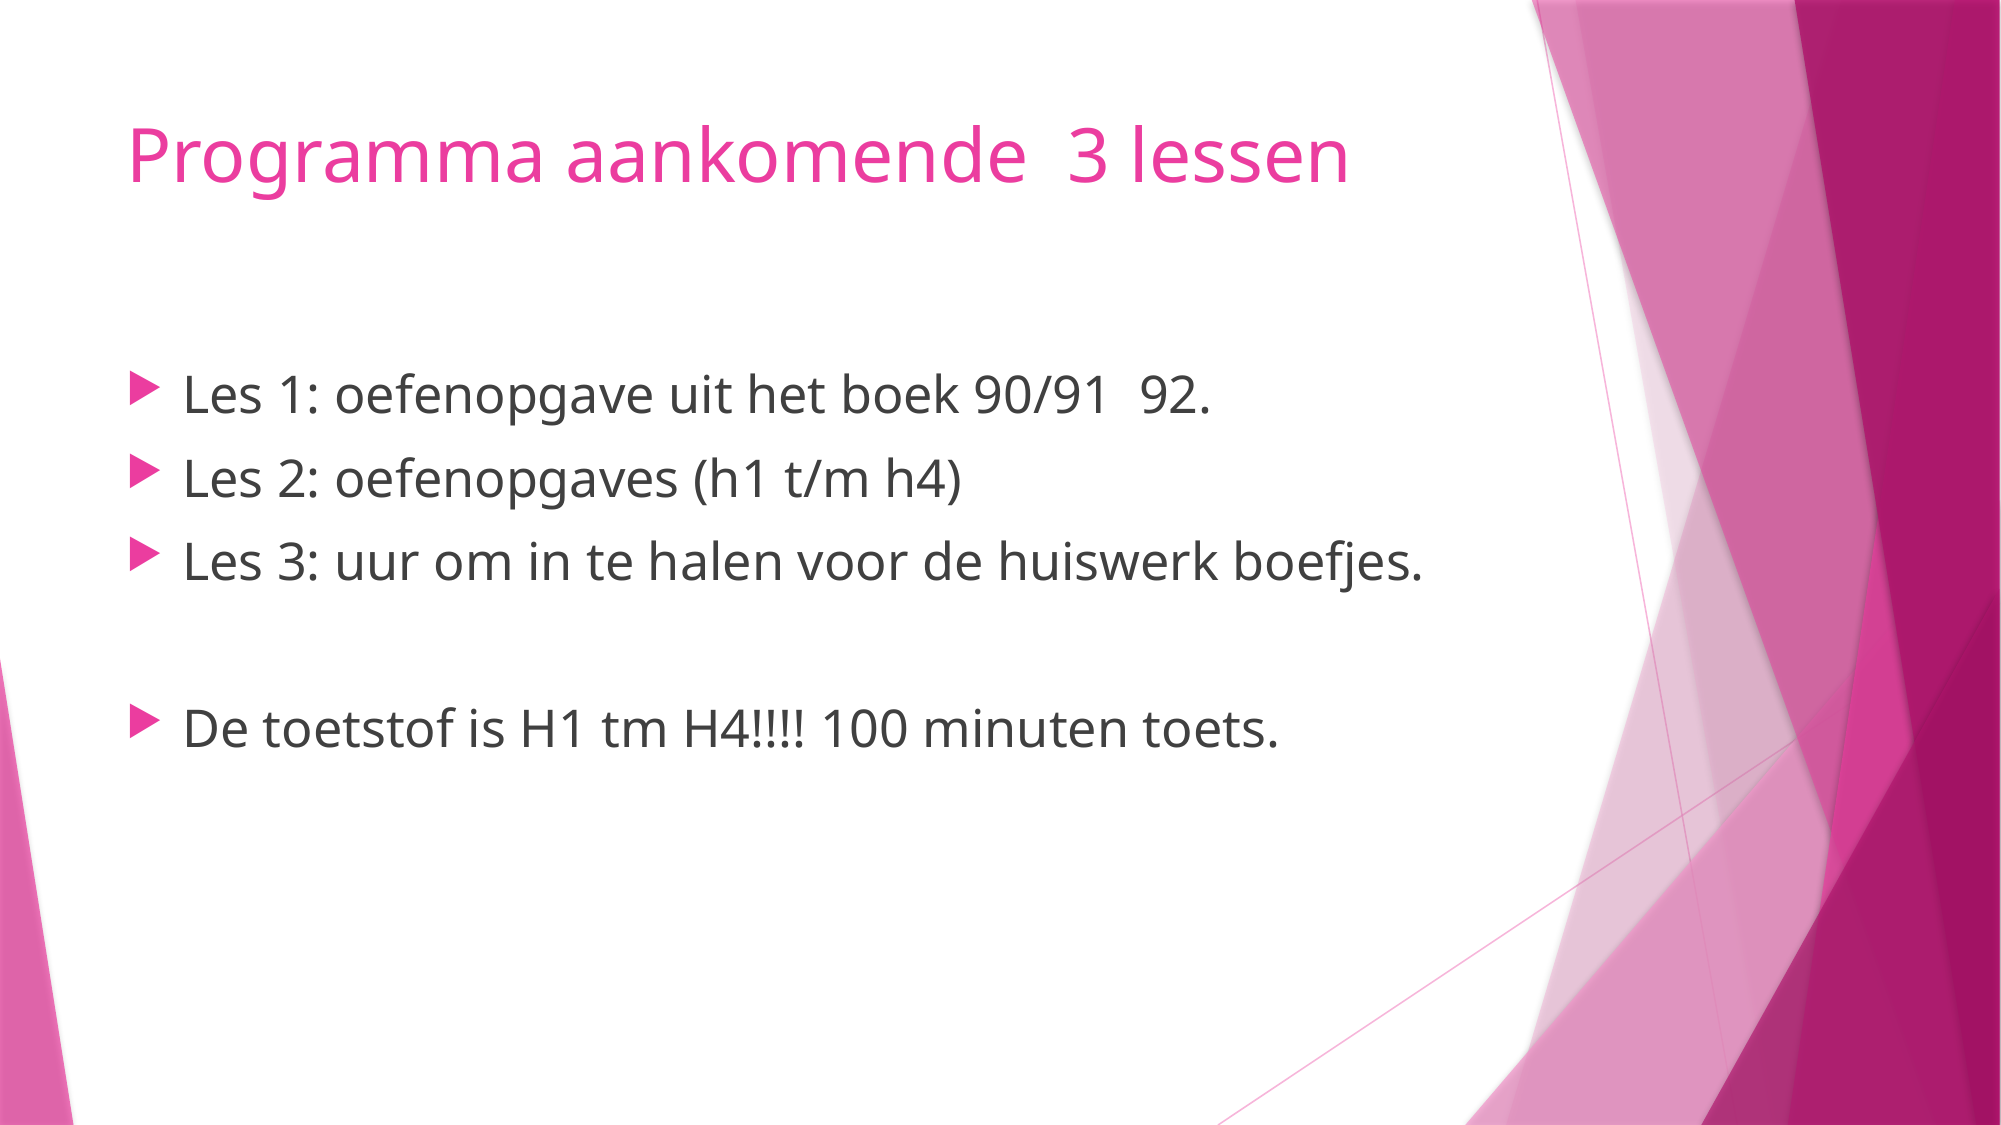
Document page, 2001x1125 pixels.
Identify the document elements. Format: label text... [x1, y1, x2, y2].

title Programma aankomende 3 lessen [111, 99, 1522, 317]
list Les 1: oefenopgave uit het boek 90/91 92. Les 2: oefenopgaves (h1 t/m h4) Les 3: uur om in te halen voor de huiswerk boefjes. De toetstof is H1 tm H4!!!! 100 minuten toets. [111, 354, 1522, 992]
